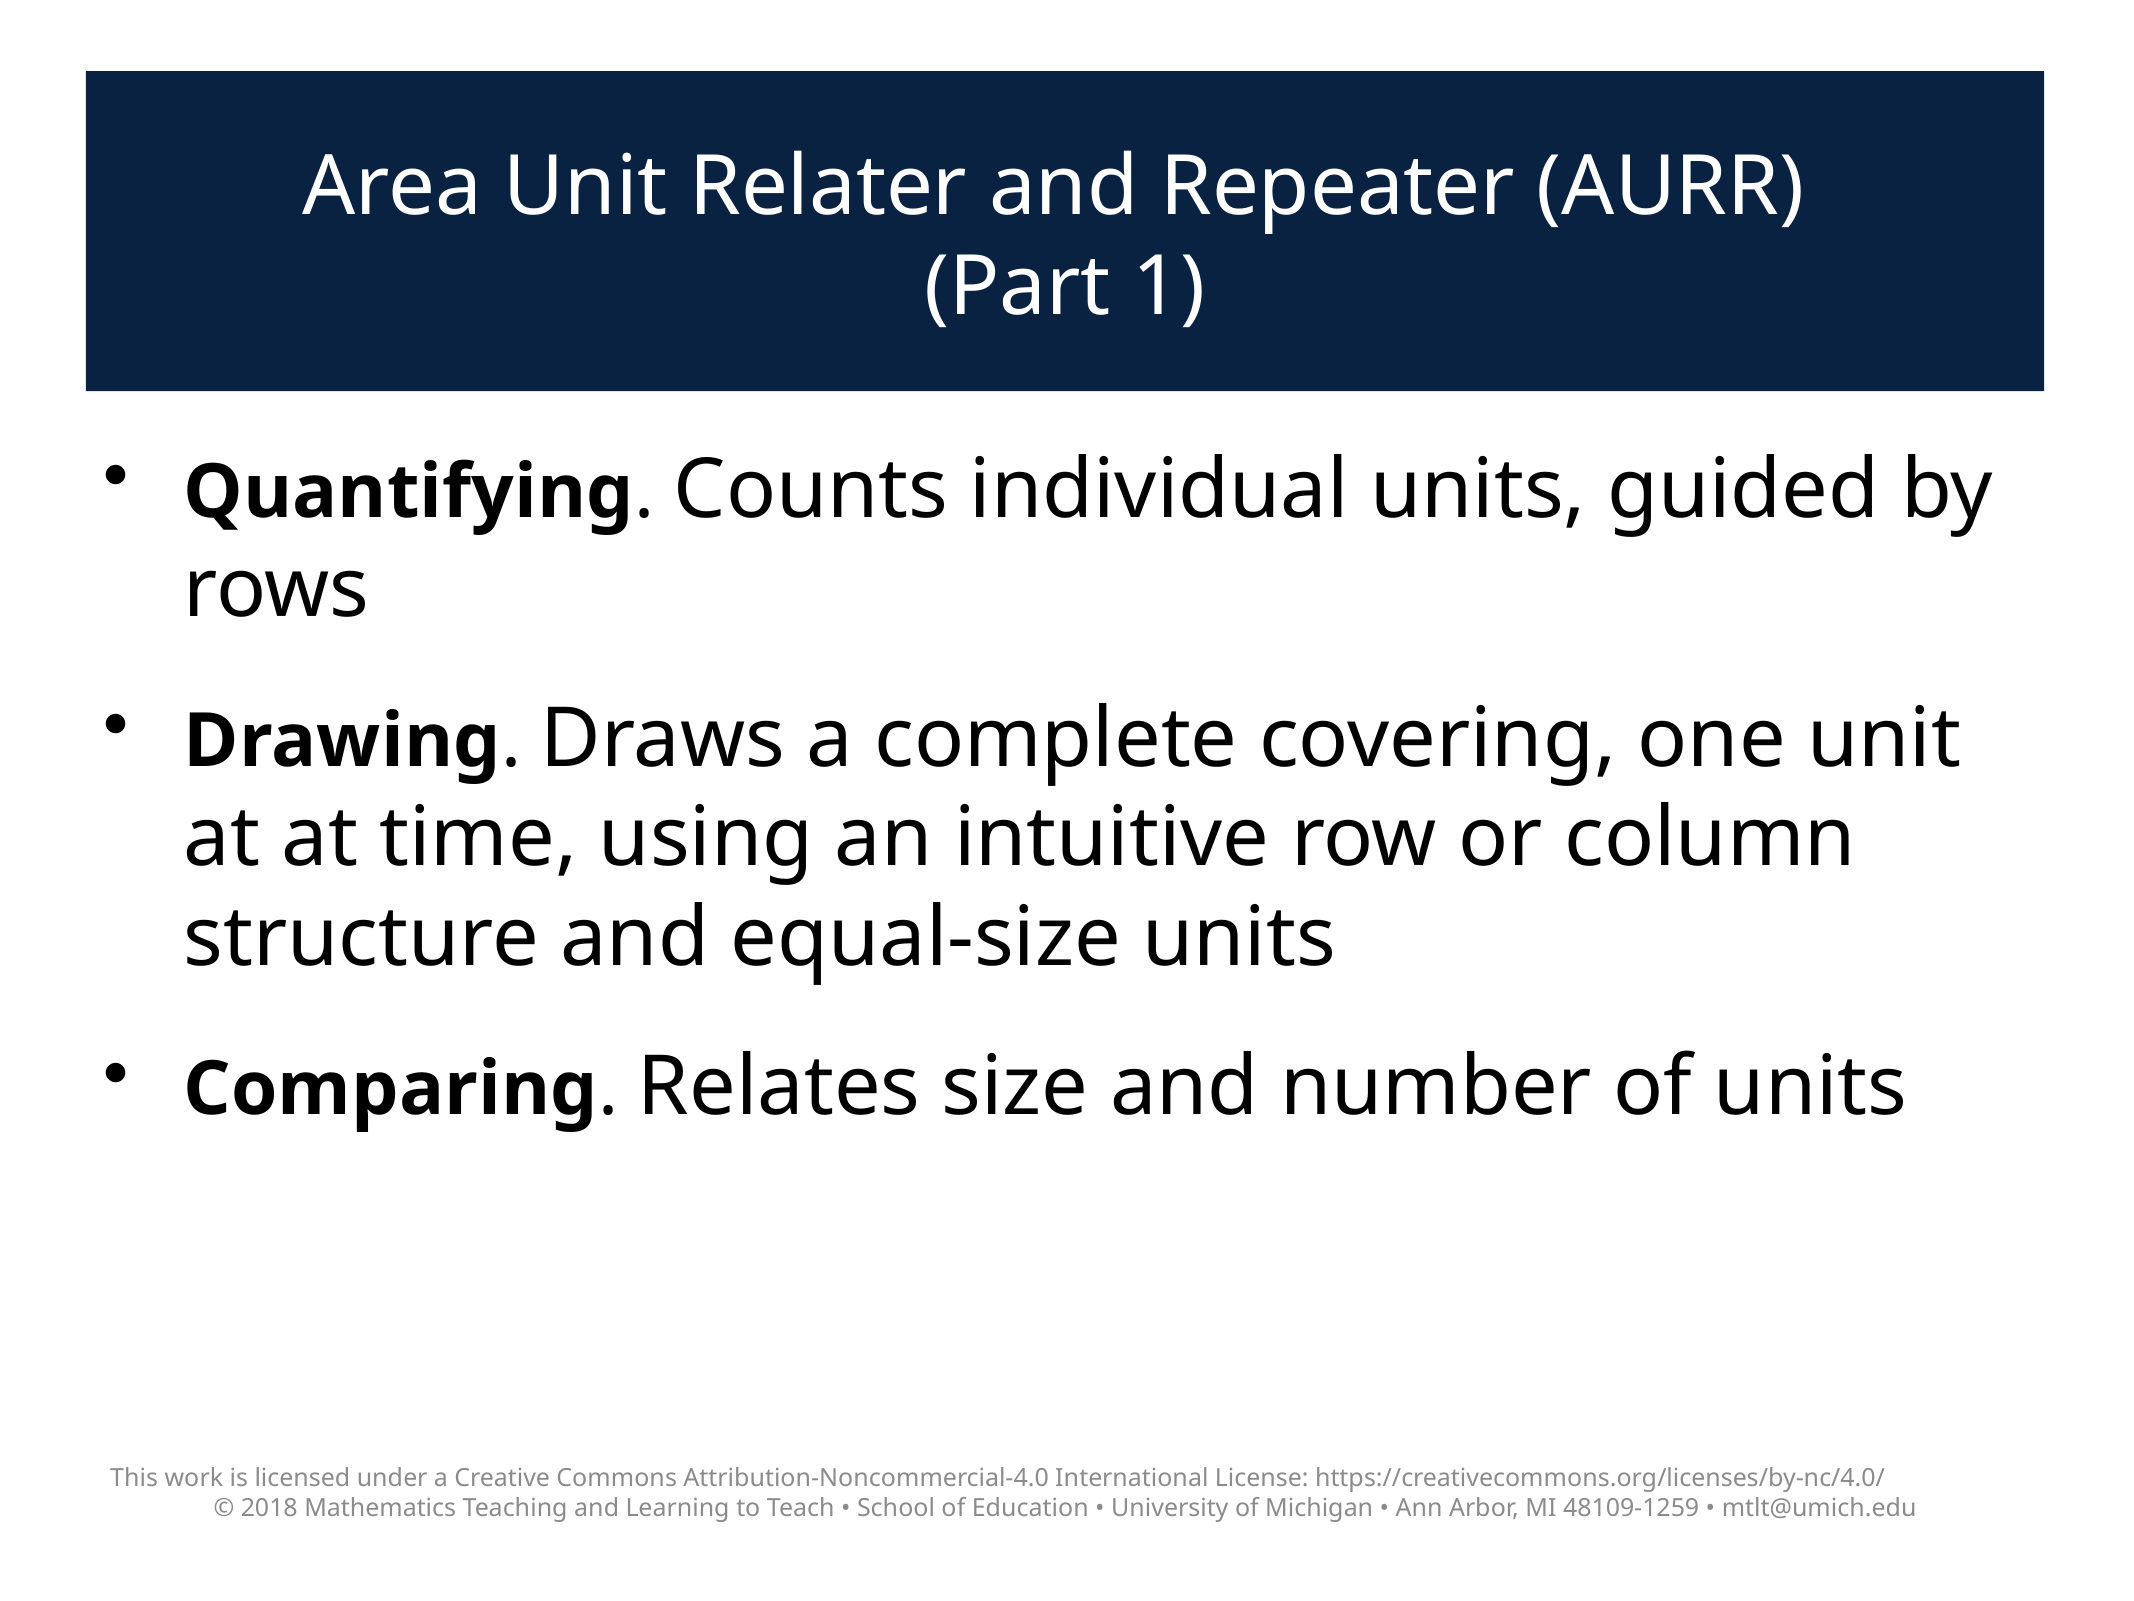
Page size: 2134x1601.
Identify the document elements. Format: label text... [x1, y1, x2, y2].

text_box This work is licensed under a Creative Commons Attribution-Noncommercial-4.0 International License: https://creativecommons.org/licenses/by-nc/4.0/ © 2018 Mathematics Teaching and Learning to Teach • School of Education • University of Michigan • Ann Arbor, MI 48109-1259 • mtlt@umich.edu [88, 1436, 2045, 1547]
title Area Unit Relater and Repeater (AURR) (Part 1) [85, 71, 2045, 392]
list Quantifying. Counts individual units, guided by rows Drawing. Draws a complete covering, one unit at at time, using an intuitive row or column structure and equal-size units Comparing. Relates size and number of units [88, 426, 2045, 1430]
